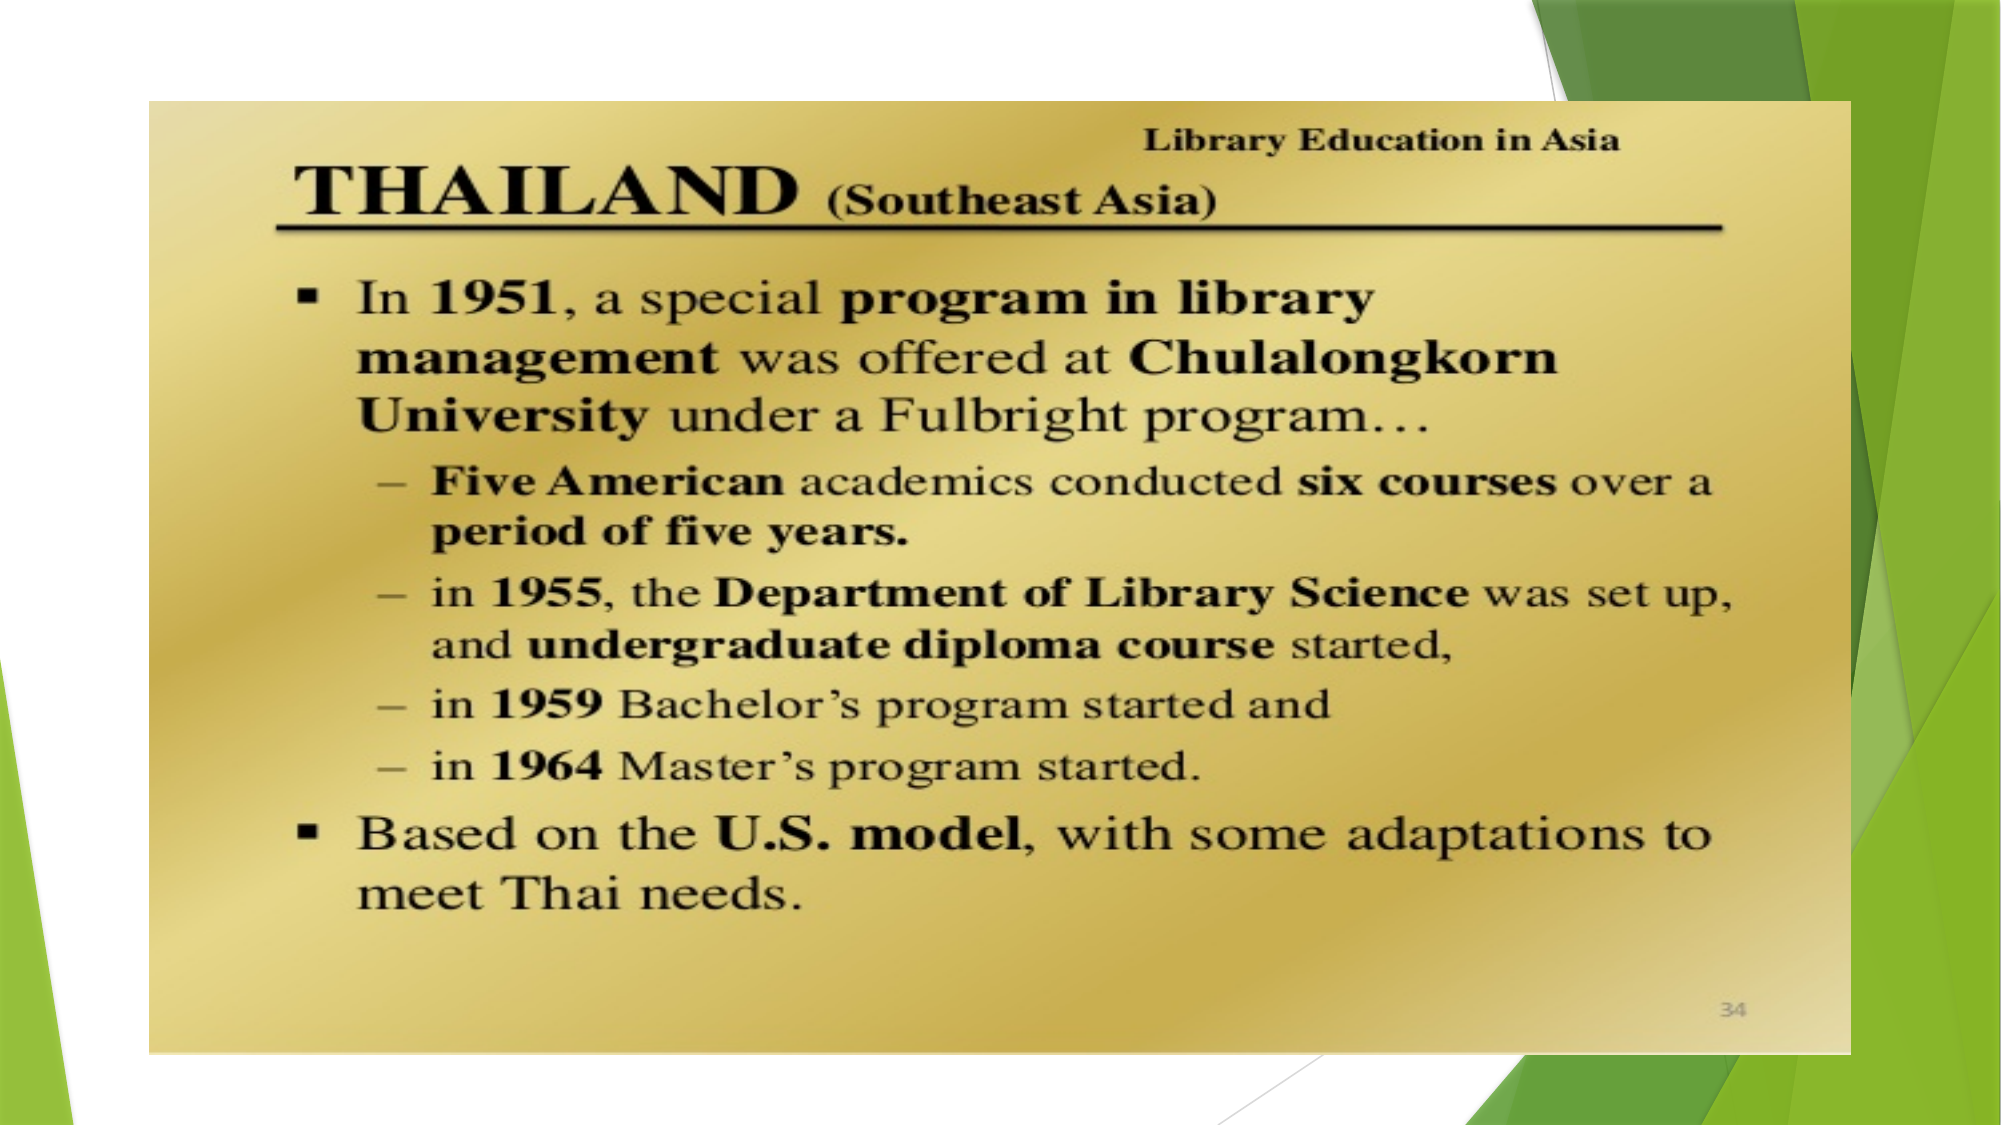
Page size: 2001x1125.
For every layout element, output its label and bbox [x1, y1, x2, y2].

list [149, 100, 1851, 1056]
